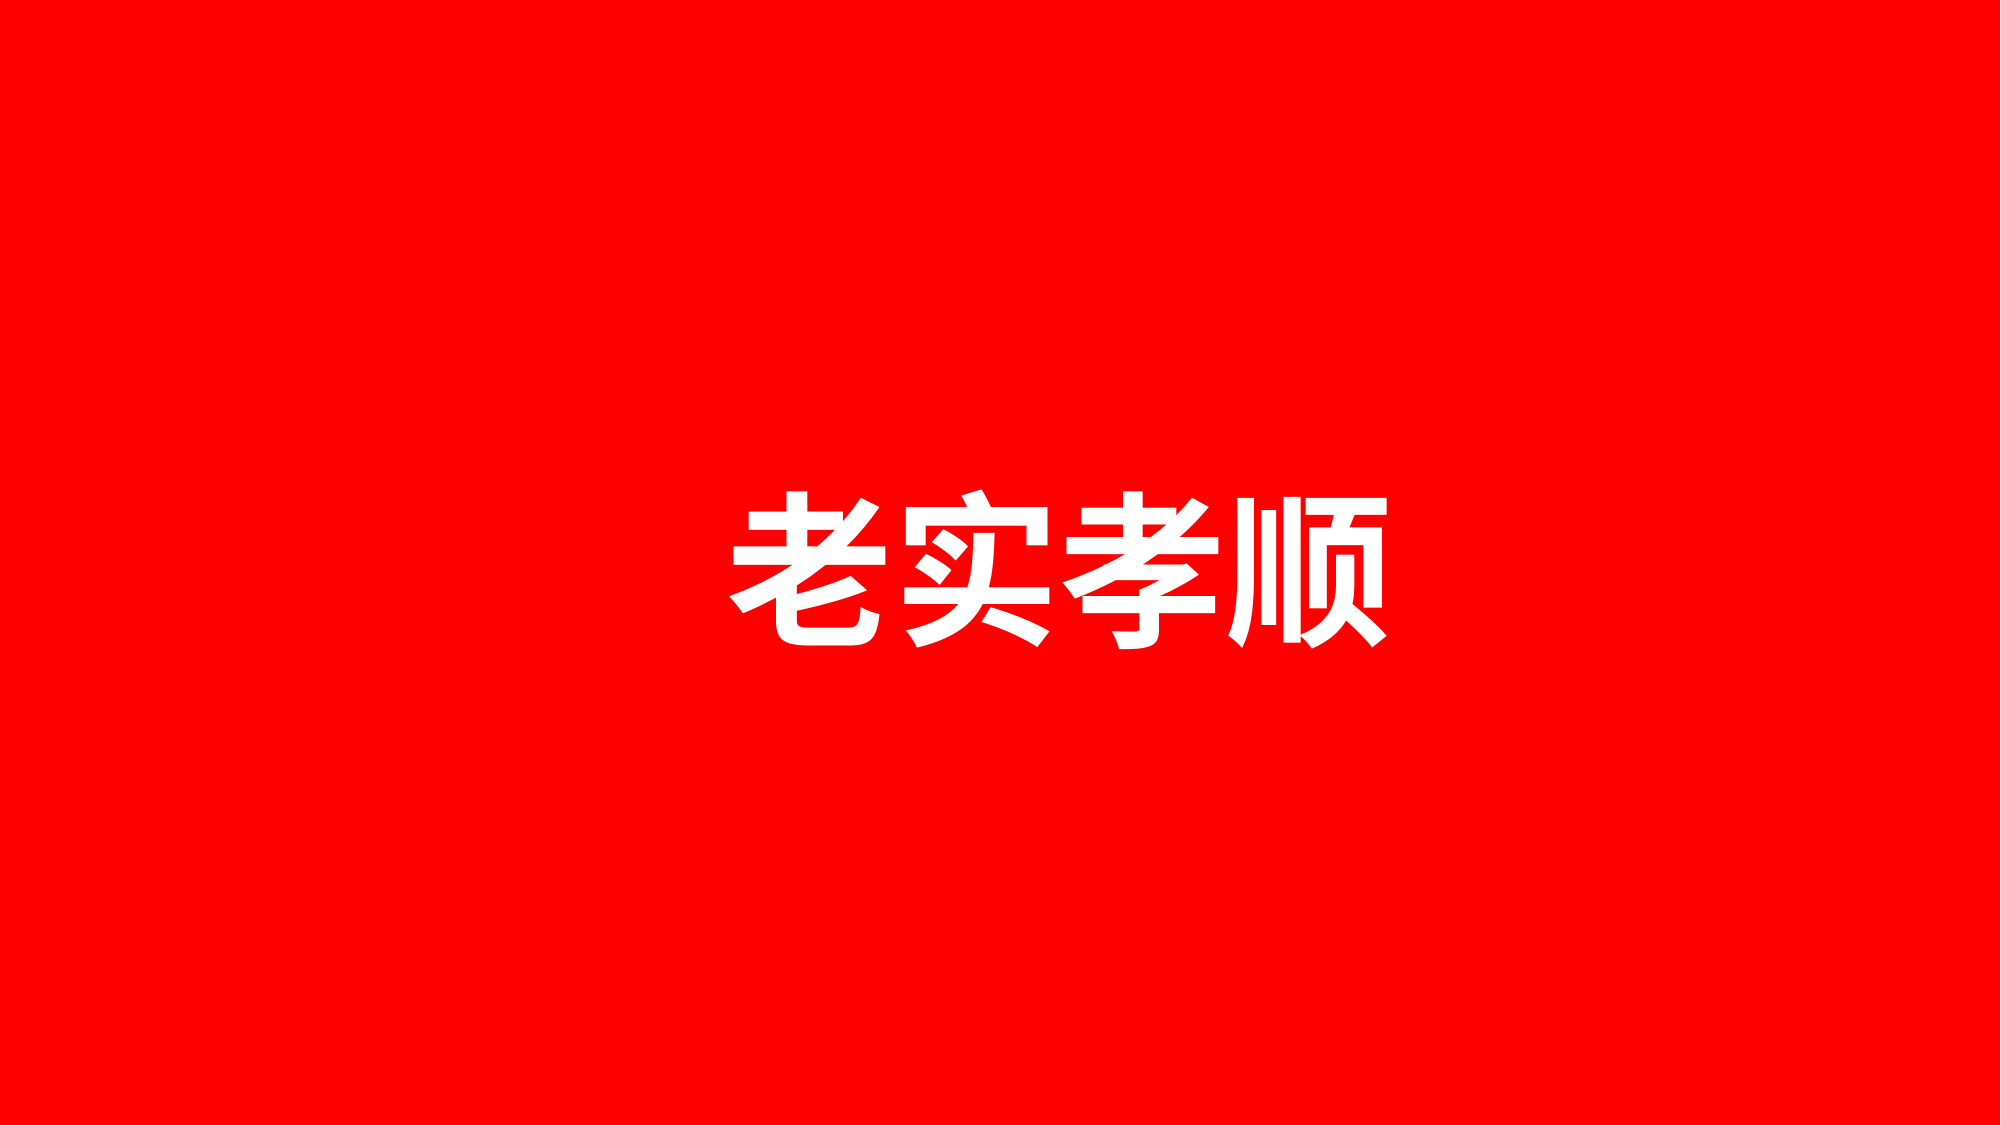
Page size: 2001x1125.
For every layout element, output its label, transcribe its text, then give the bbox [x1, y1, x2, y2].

text_box 老实孝顺 [711, 459, 1522, 675]
